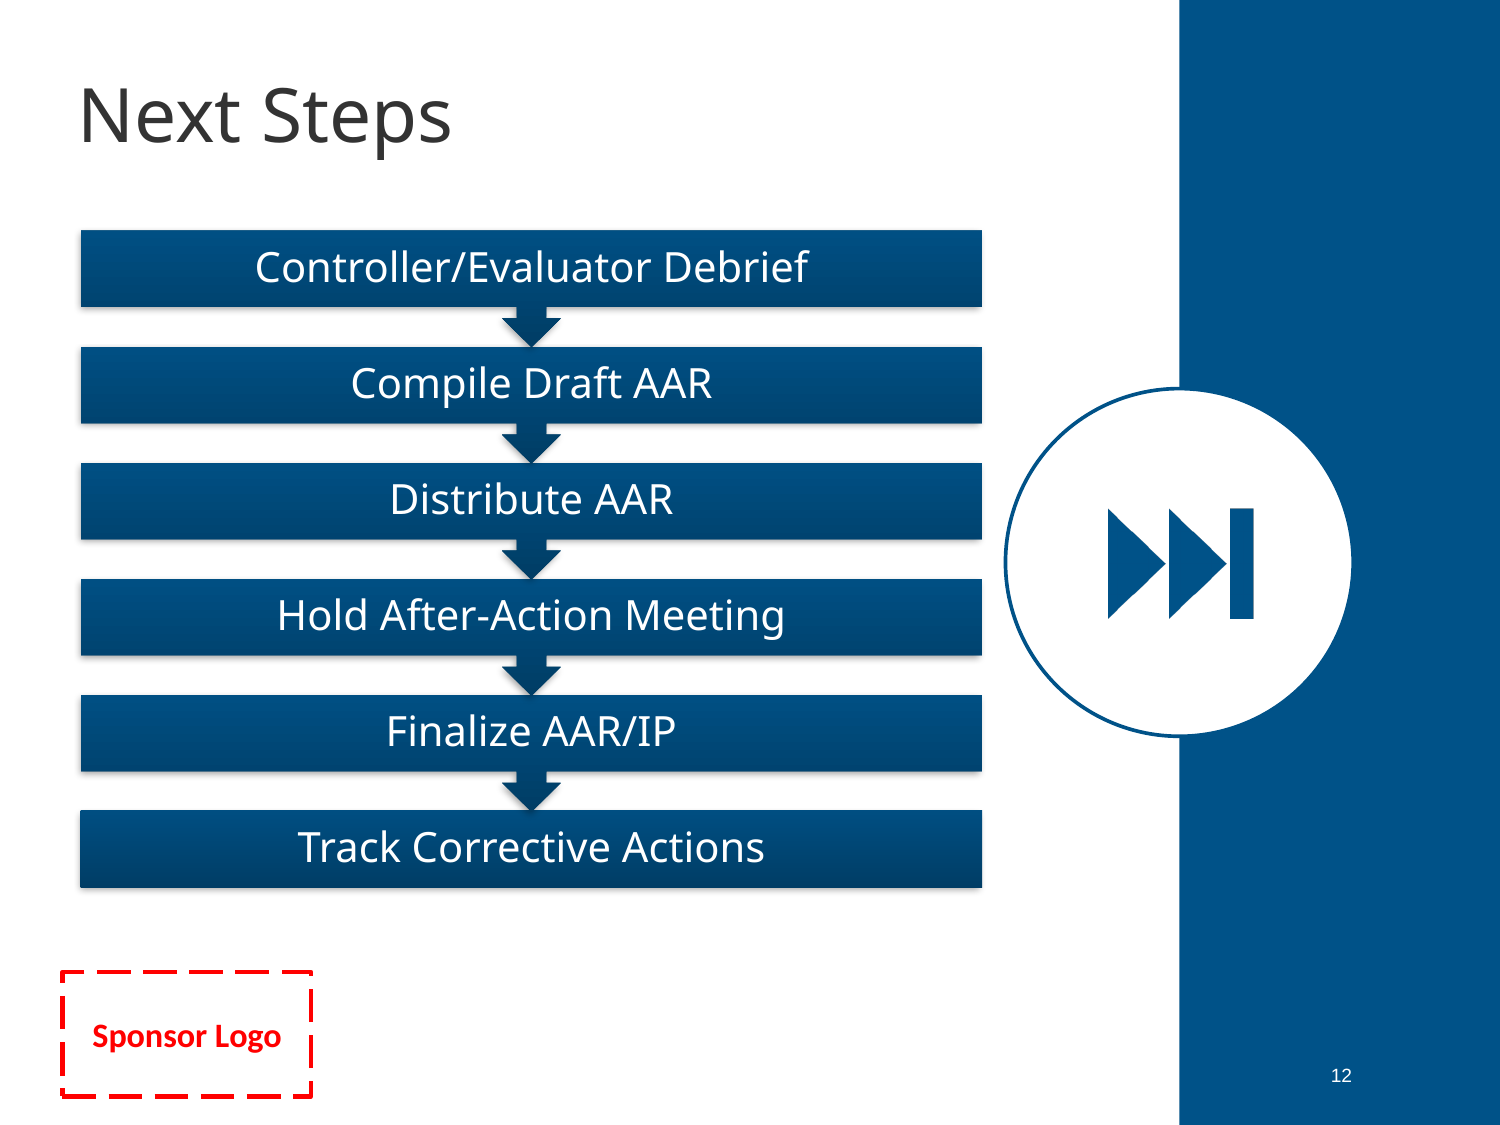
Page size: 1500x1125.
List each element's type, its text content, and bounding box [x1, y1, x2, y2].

slide_number 12 [1242, 1052, 1368, 1098]
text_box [80, 230, 983, 888]
picture [1086, 469, 1275, 658]
title Next Steps [62, 31, 982, 195]
text_box [1177, 0, 1500, 1125]
text_box [1003, 386, 1356, 739]
